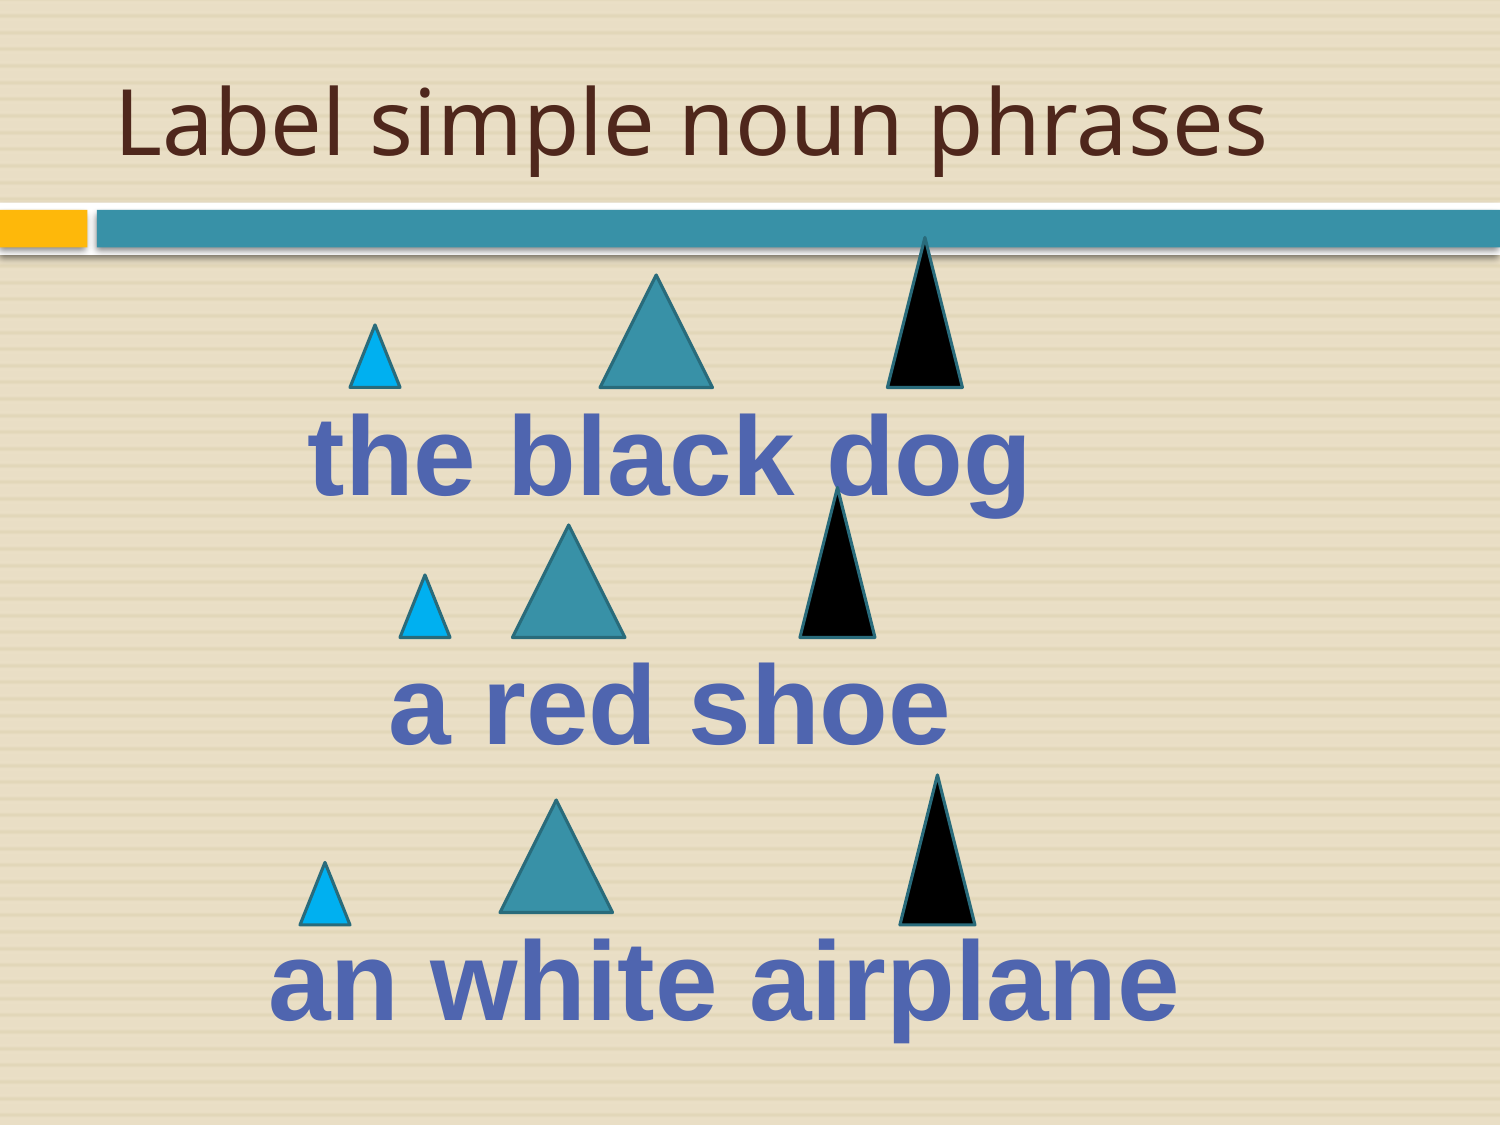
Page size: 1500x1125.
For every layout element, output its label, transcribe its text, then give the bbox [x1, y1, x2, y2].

text_box the black dog [292, 374, 1048, 525]
text_box [298, 860, 352, 927]
text_box [598, 273, 714, 390]
text_box an white airplane [253, 899, 1228, 1050]
title Label simple noun phrases [99, 37, 1438, 201]
text_box [398, 573, 452, 640]
text_box [898, 773, 977, 927]
text_box [348, 323, 402, 389]
text_box [498, 798, 614, 915]
text_box [798, 485, 877, 640]
text_box a red shoe [373, 624, 967, 775]
text_box [511, 523, 627, 640]
text_box [885, 235, 964, 390]
